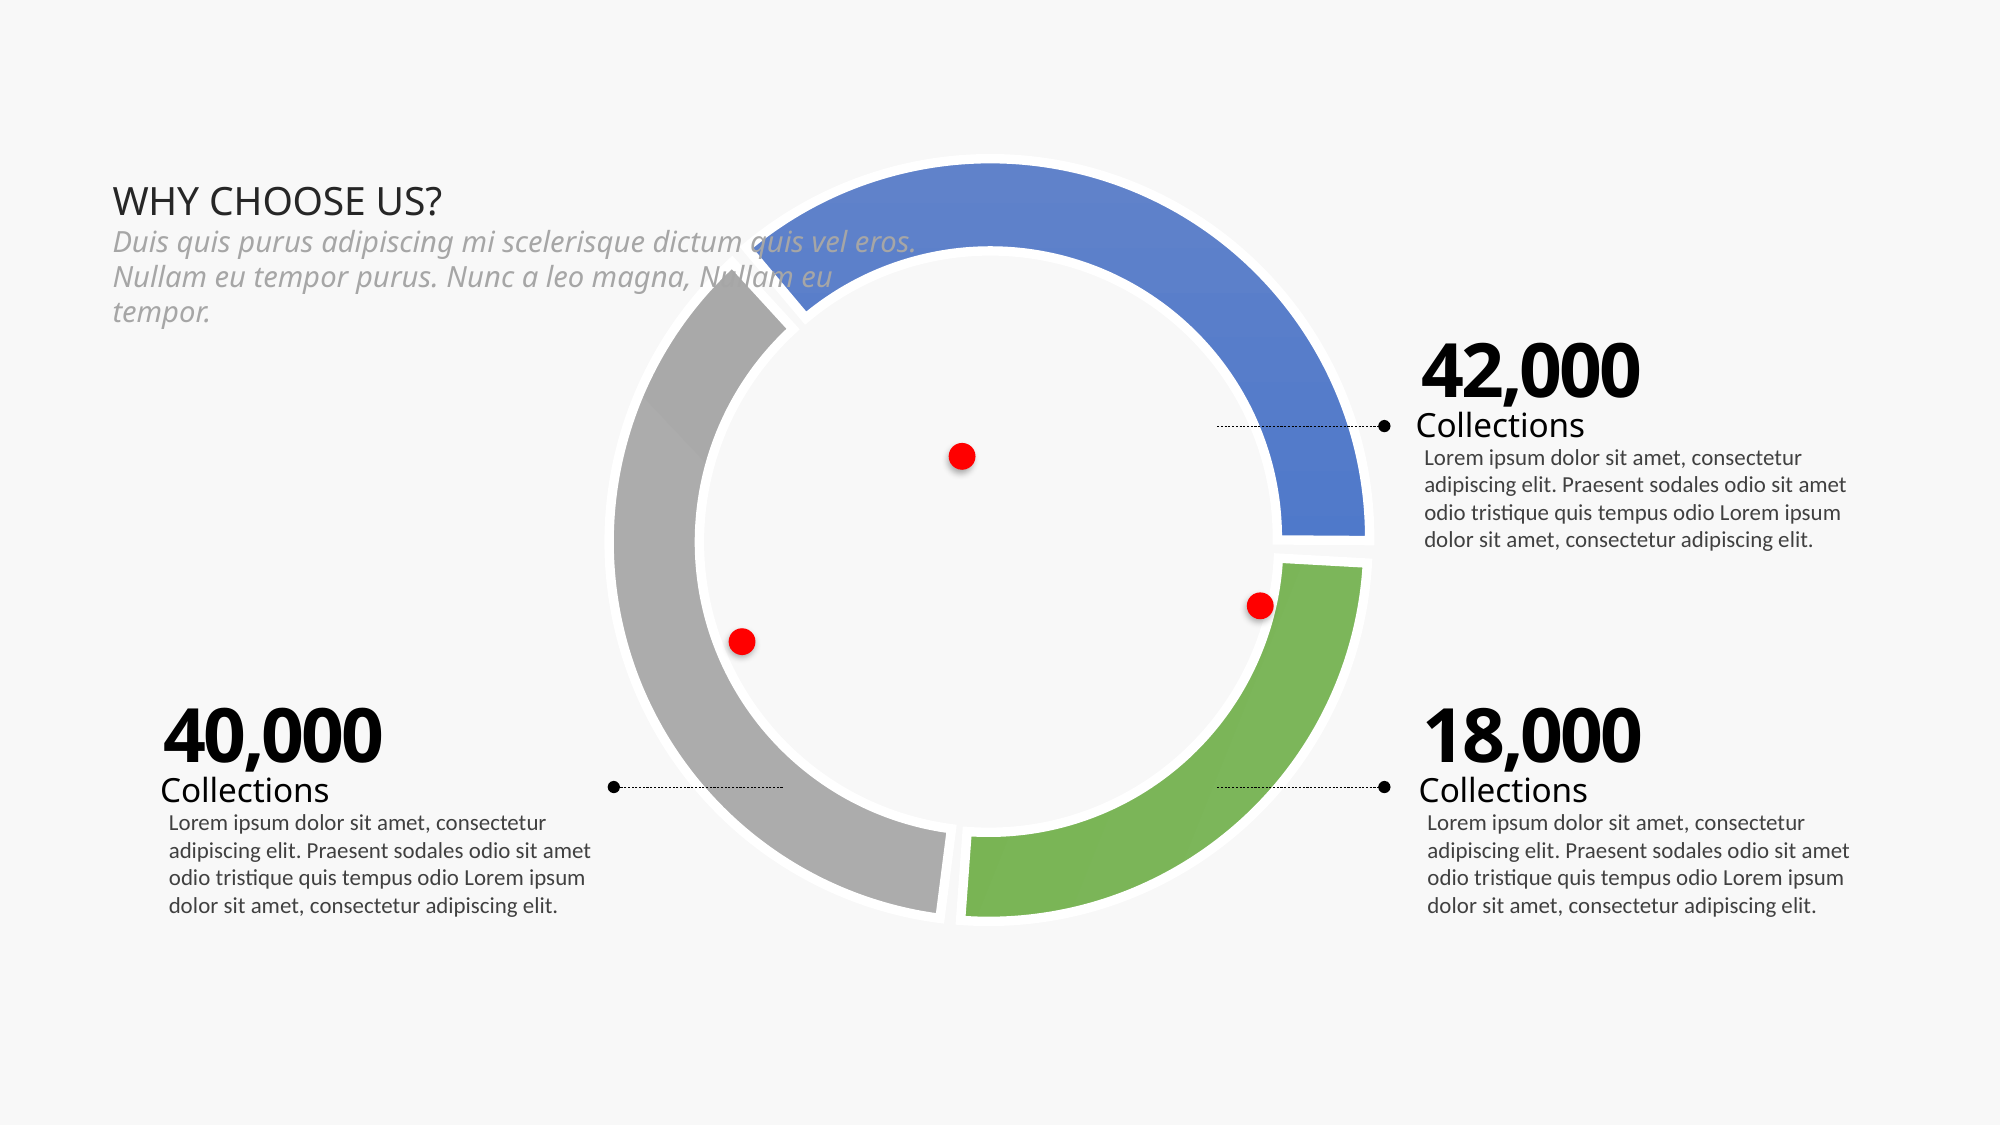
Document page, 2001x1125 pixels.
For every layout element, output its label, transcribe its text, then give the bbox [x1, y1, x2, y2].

text_box 42,000 [1406, 314, 1657, 420]
text_box Collections [1403, 761, 1604, 817]
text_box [609, 158, 1370, 922]
text_box WHY CHOOSE US? Duis quis purus adipiscing mi scelerisque dictum quis vel eros. Nullam eu tempor purus. Nunc a leo magna, Nullam eu tempor. [102, 148, 949, 334]
text_box Lorem ipsum dolor sit amet, consectetur adipiscing elit. Praesent sodales odio sit amet odio tristique quis tempus odio Lorem ipsum dolor sit amet, consectetur adipiscing elit. [1412, 800, 1873, 925]
text_box Lorem ipsum dolor sit amet, consectetur adipiscing elit. Praesent sodales odio sit amet odio tristique quis tempus odio Lorem ipsum dolor sit amet, consectetur adipiscing elit. [1409, 435, 1870, 560]
text_box Lorem ipsum dolor sit amet, consectetur adipiscing elit. Praesent sodales odio sit amet odio tristique quis tempus odio Lorem ipsum dolor sit amet, consectetur adipiscing elit. [153, 800, 614, 925]
text_box Collections [145, 761, 345, 817]
text_box 40,000 [149, 679, 400, 785]
text_box Collections [1400, 396, 1601, 452]
text_box 18,000 [1407, 679, 1659, 785]
